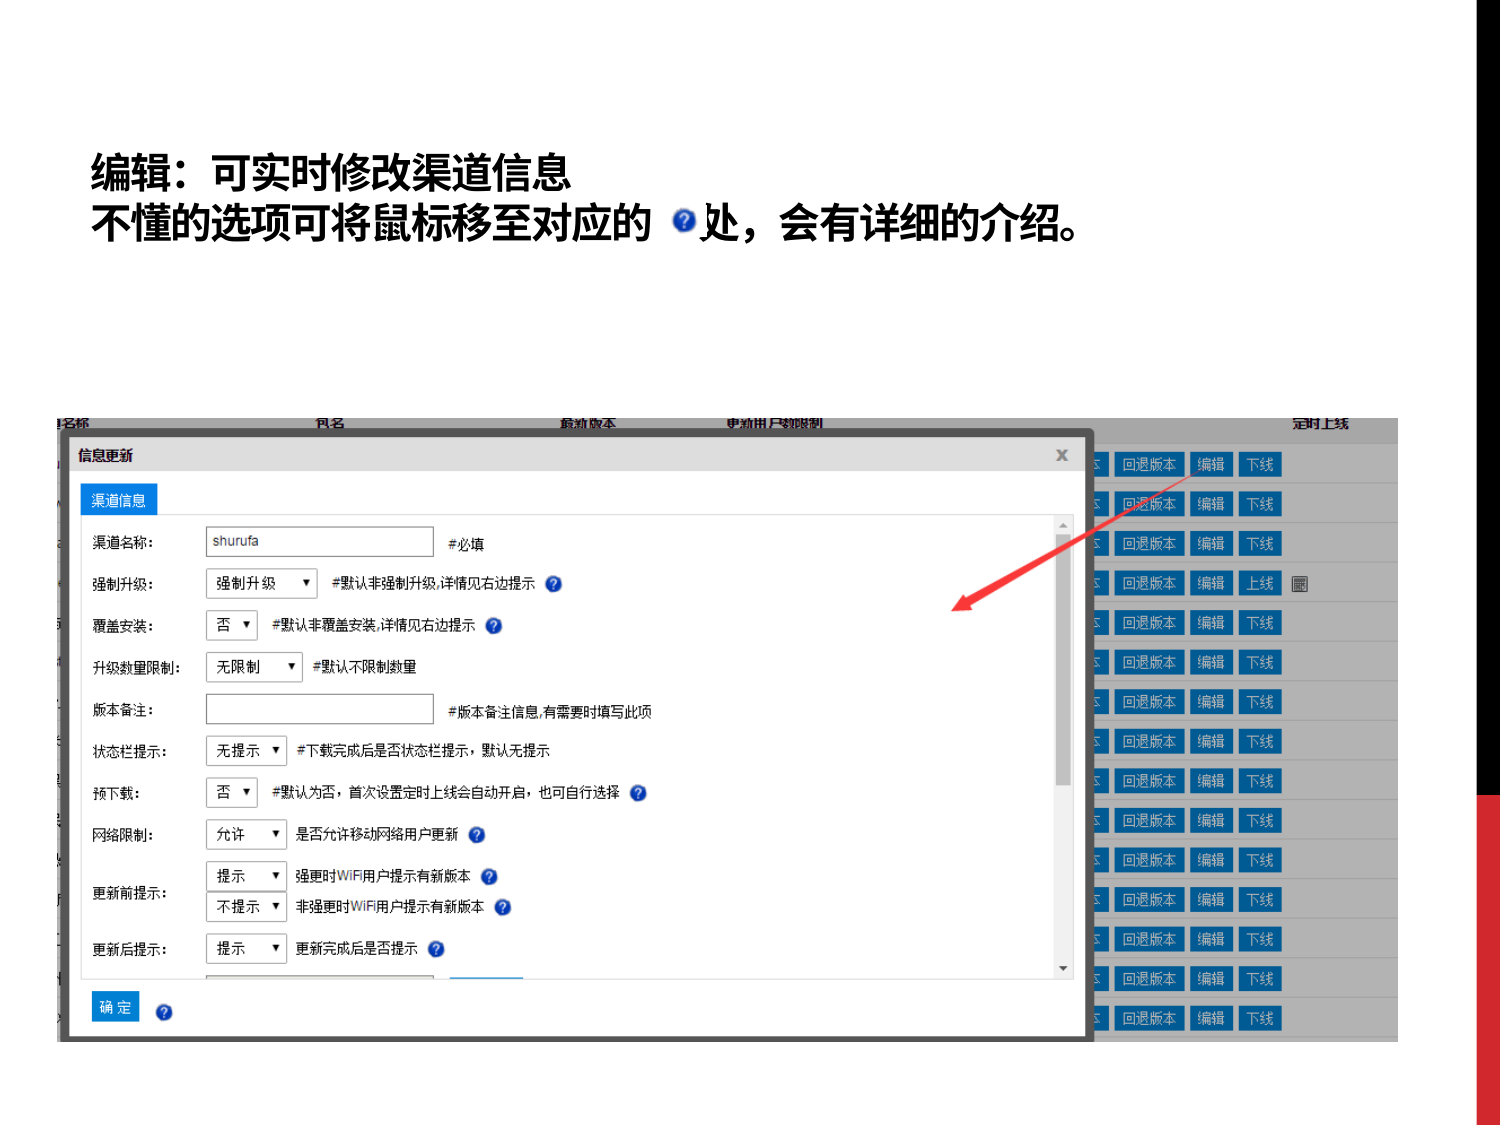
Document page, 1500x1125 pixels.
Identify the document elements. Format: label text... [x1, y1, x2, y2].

picture [663, 205, 708, 238]
title 编辑：可实时修改渠道信息 不懂的选项可将鼠标移至对应的 处，会有详细的介绍。 [75, 37, 1350, 356]
picture [57, 418, 1398, 1042]
